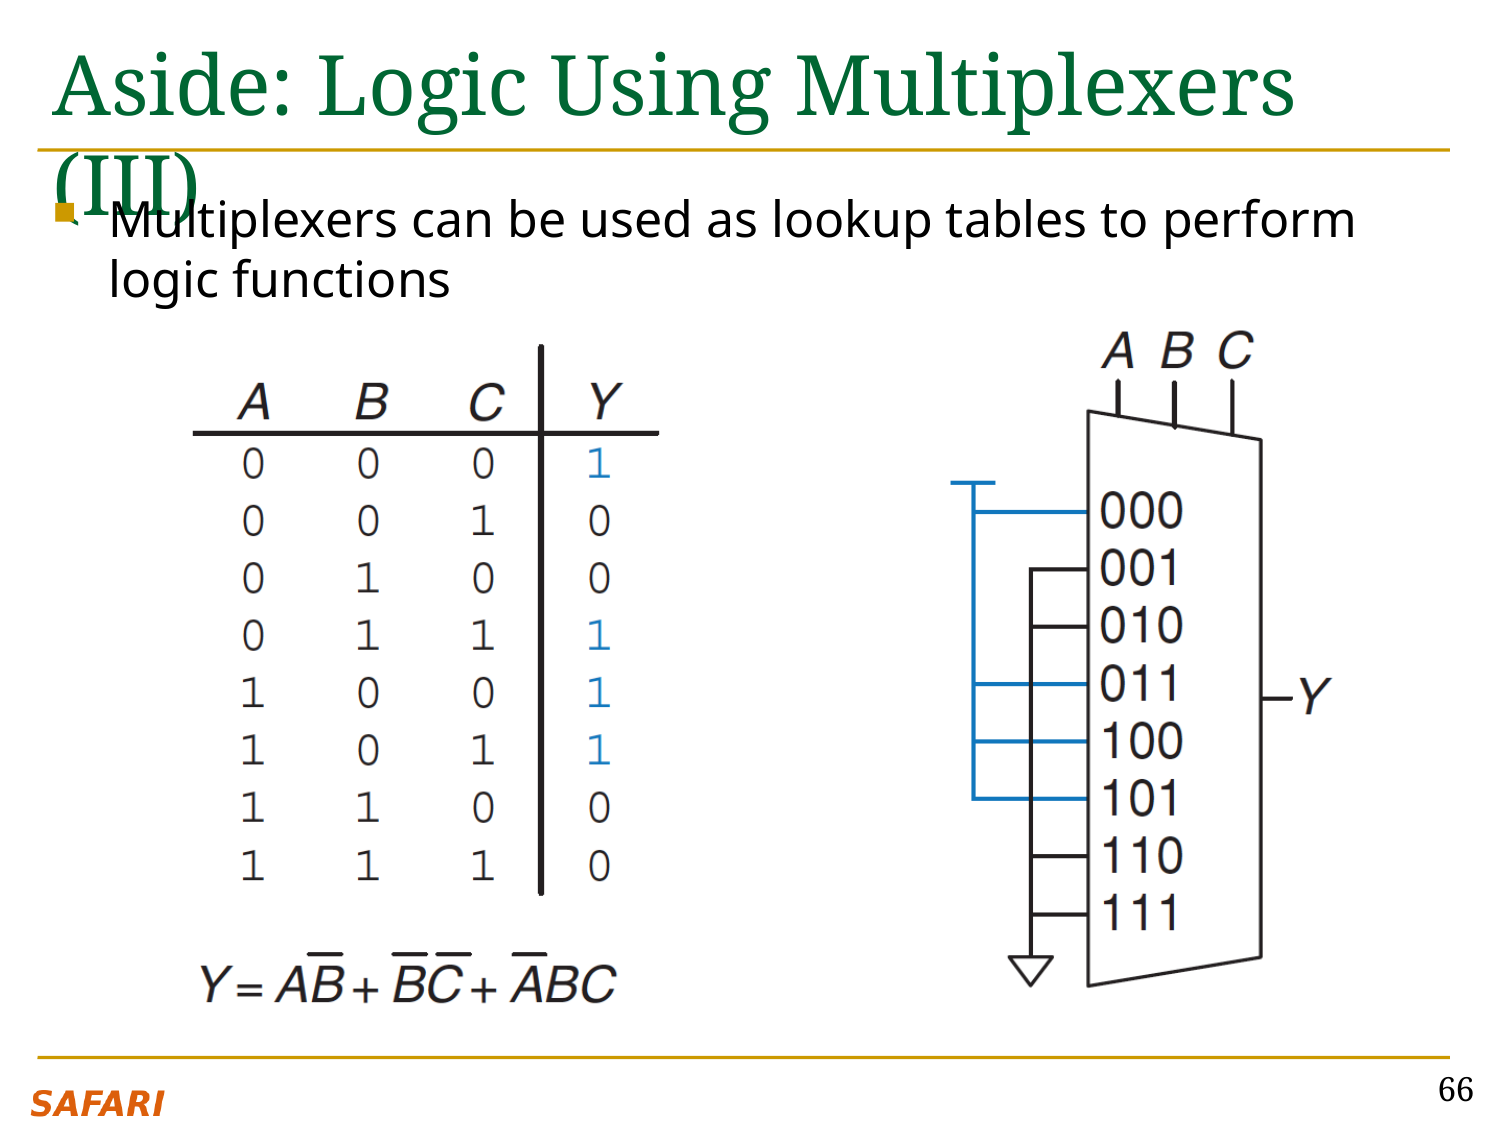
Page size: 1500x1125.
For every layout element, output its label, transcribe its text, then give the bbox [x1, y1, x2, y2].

picture [29, 1083, 169, 1124]
title Aside: Logic Using Multiplexers (III) [37, 24, 1450, 170]
slide_number 66 [1139, 1045, 1490, 1121]
picture [174, 337, 678, 1022]
picture [937, 317, 1342, 1022]
list Multiplexers can be used as lookup tables to perform logic functions [37, 179, 1450, 1025]
